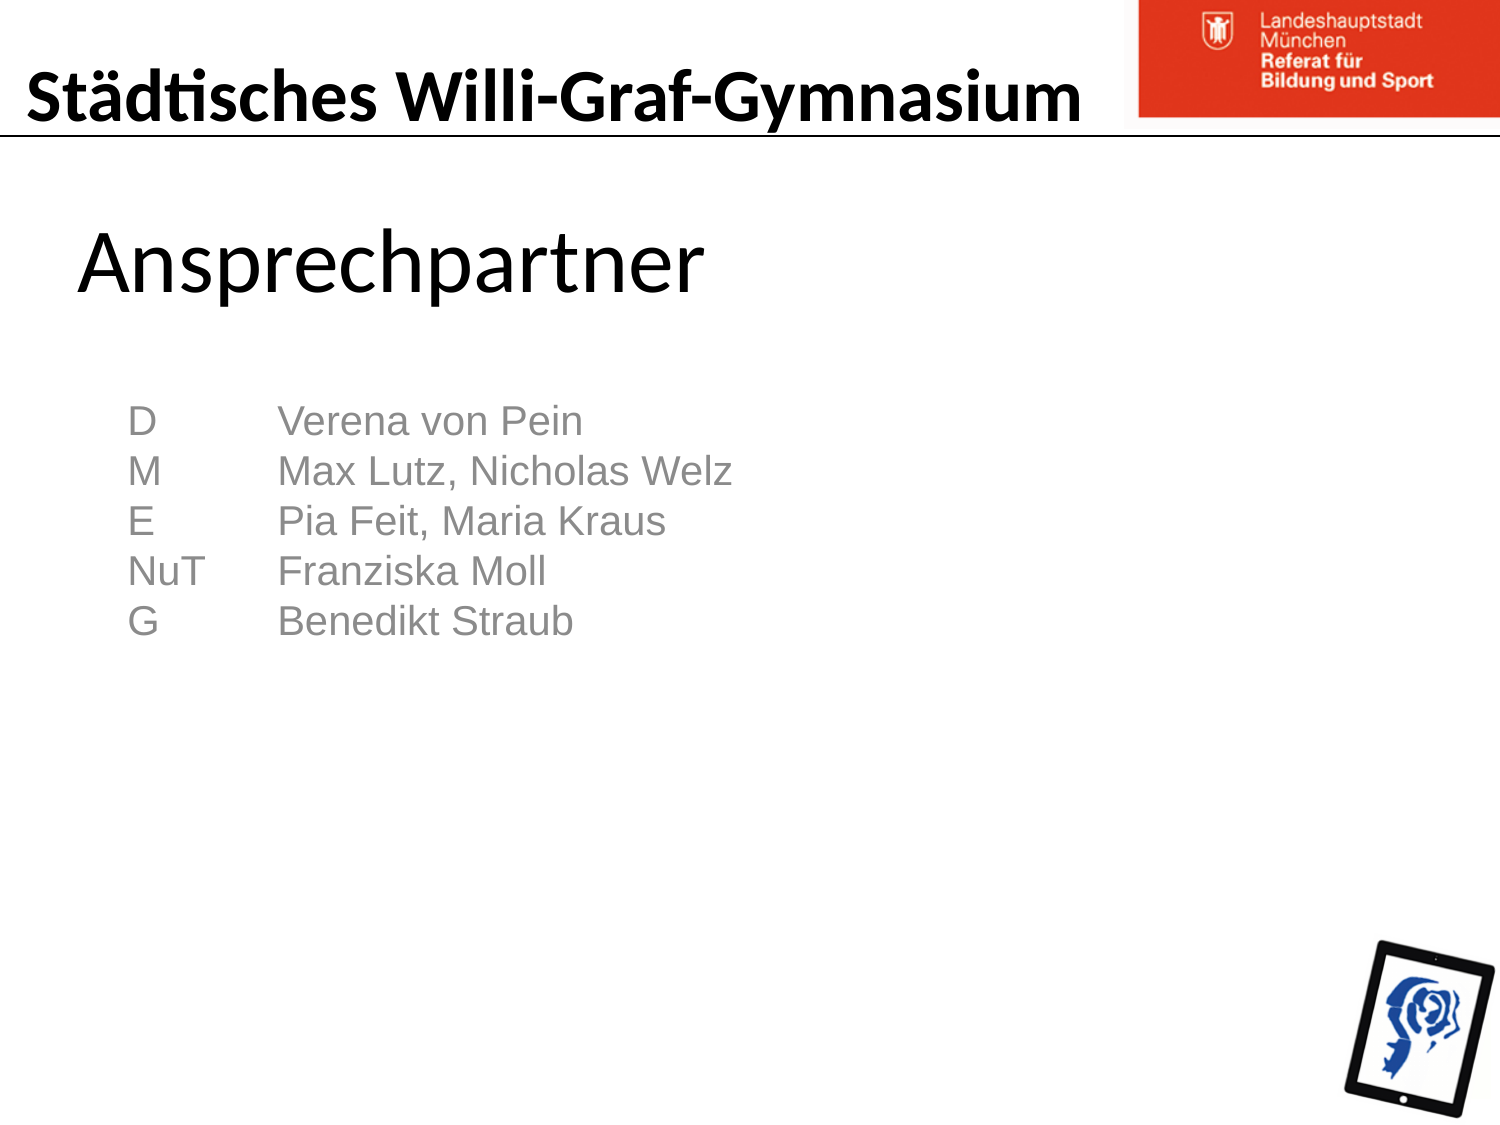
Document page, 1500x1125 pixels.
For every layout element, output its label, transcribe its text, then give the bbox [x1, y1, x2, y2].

title Ansprechpartner [62, 193, 1338, 435]
picture [1124, 0, 1500, 129]
subtitle D Verena von Pein M Max Lutz, Nicholas Welz E Pia Feit, Maria Kraus NuT Franziska Moll G Benedikt Straub [112, 386, 1163, 682]
picture [1338, 934, 1500, 1124]
